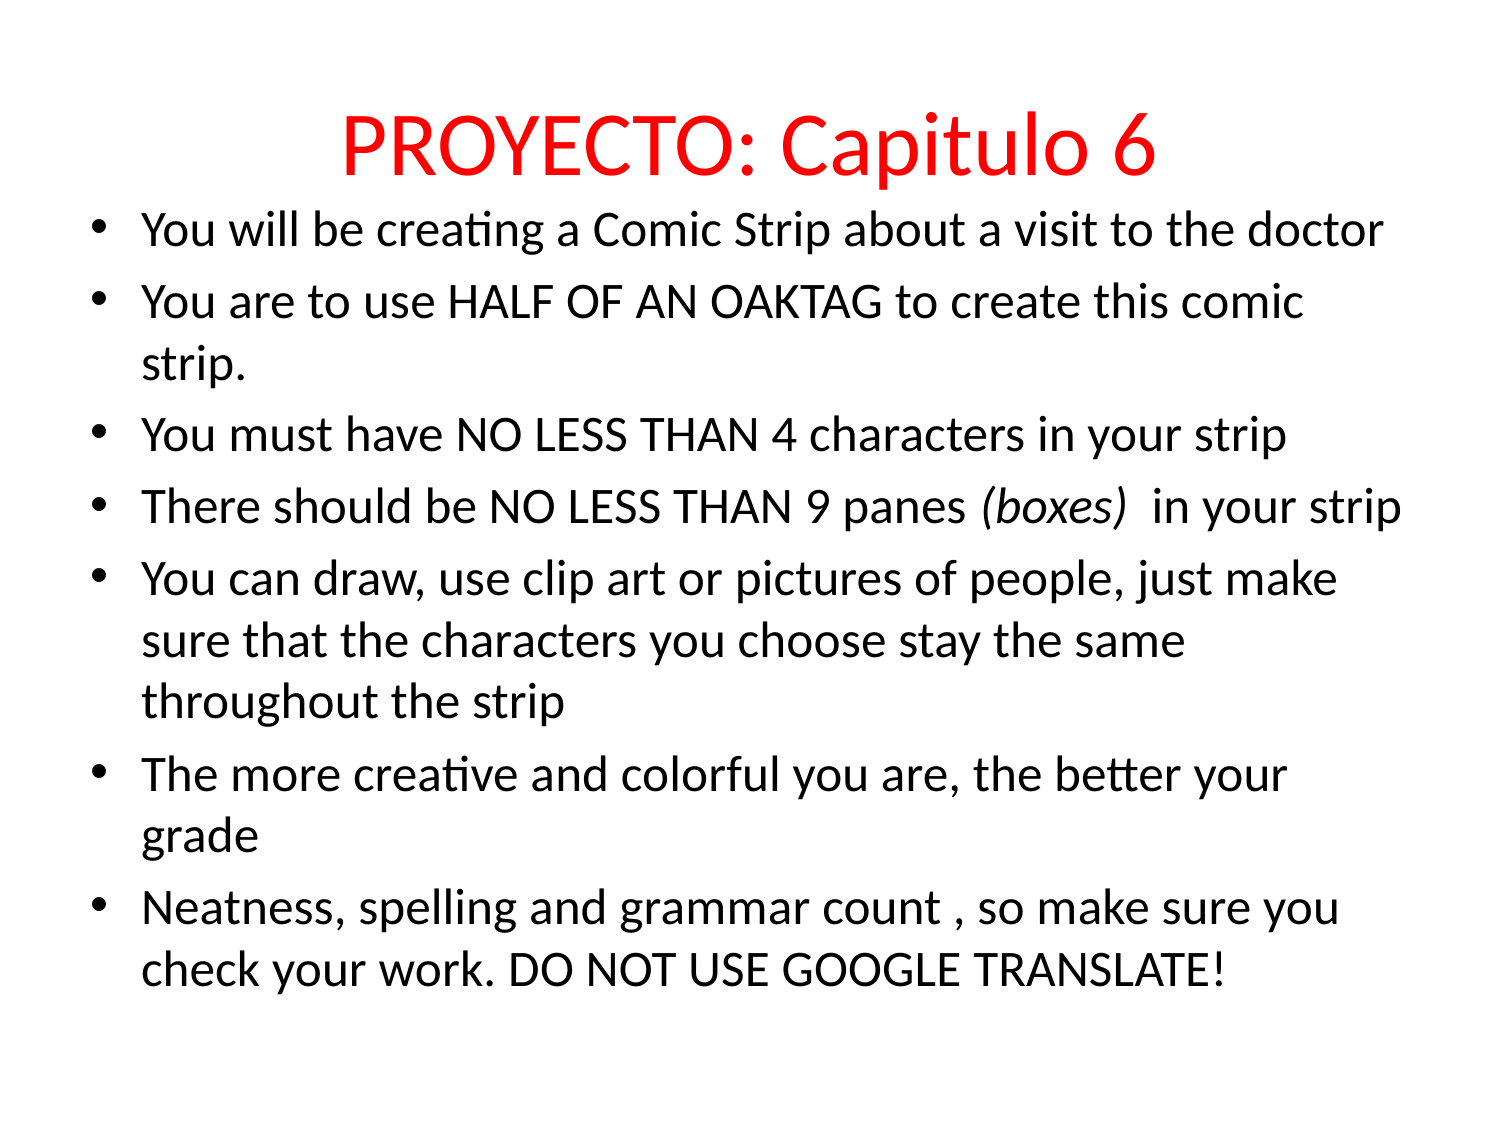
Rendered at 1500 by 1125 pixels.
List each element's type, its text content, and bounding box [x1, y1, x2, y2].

list You will be creating a Comic Strip about a visit to the doctor You are to use HALF OF AN OAKTAG to create this comic strip. You must have NO LESS THAN 4 characters in your strip There should be NO LESS THAN 9 panes (boxes) in your strip You can draw, use clip art or pictures of people, just make sure that the characters you choose stay the same throughout the strip The more creative and colorful you are, the better your grade Neatness, spelling and grammar count , so make sure you check your work. DO NOT USE GOOGLE TRANSLATE! [75, 187, 1425, 1100]
title PROYECTO: Capitulo 6 [75, 45, 1425, 187]
